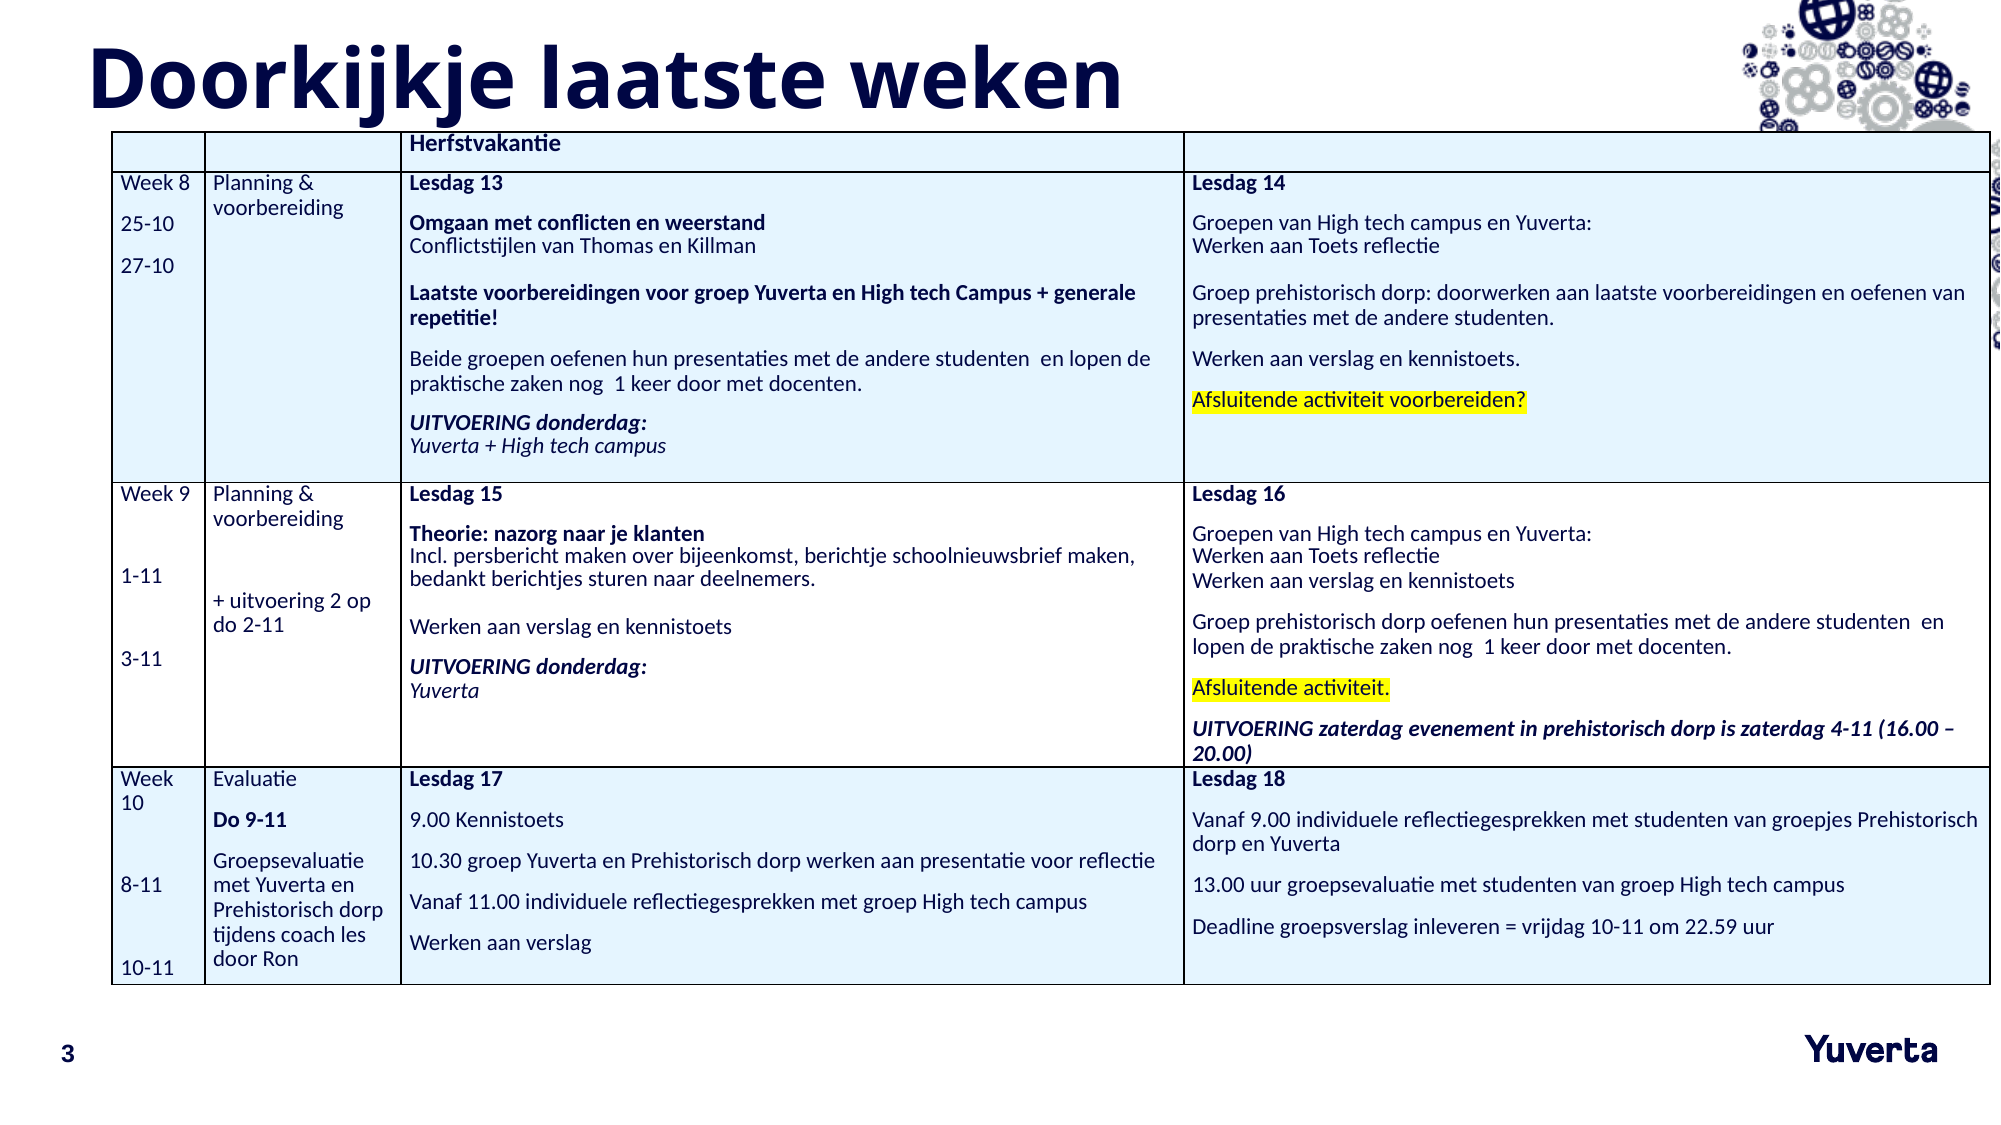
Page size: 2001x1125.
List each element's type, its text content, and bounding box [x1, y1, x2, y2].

table_cell Lesdag 17 9.00 Kennistoets 10.30 groep Yuverta en Prehistorisch dorp werken aan presentatie voor reflectie Vanaf 11.00 individuele reflectiegesprekken met groep High tech campus Werken aan verslag [402, 768, 1183, 984]
table_cell Planning & voorbereiding [206, 173, 400, 482]
table_cell Lesdag 18 Vanaf 9.00 individuele reflectiegesprekken met studenten van groepjes Prehistorisch dorp en Yuverta 13.00 uur groepsevaluatie met studenten van groep High tech campus Deadline groepsverslag inleveren = vrijdag 10-11 om 22.59 uur [1185, 768, 1989, 984]
picture [0, 0, 2000, 1125]
table_cell Week 10 8-11 10-11 [113, 768, 204, 984]
table_header [206, 133, 400, 171]
table_header [1185, 133, 1989, 171]
slide_number 3 [60, 1037, 113, 1073]
table_cell Planning & voorbereiding + uitvoering 2 op do 2-11 [206, 483, 400, 766]
table_cell Lesdag 15 Theorie: nazorg naar je klanten Incl. persbericht maken over bijeenkomst, berichtje schoolnieuwsbrief maken, bedankt berichtjes sturen naar deelnemers. Werken aan verslag en kennistoets UITVOERING donderdag: Yuverta [402, 483, 1183, 766]
table_cell Lesdag 13 Omgaan met conflicten en weerstand Conflictstijlen van Thomas en Killman Laatste voorbereidingen voor groep Yuverta en High tech Campus + generale repetitie! Beide groepen oefenen hun presentaties met de andere studenten en lopen de praktische zaken nog 1 keer door met docenten. UITVOERING donderdag: Yuverta + High tech campus [402, 173, 1183, 482]
table_cell Lesdag 14 Groepen van High tech campus en Yuverta: Werken aan Toets reflectie Groep prehistorisch dorp: doorwerken aan laatste voorbereidingen en oefenen van presentaties met de andere studenten. Werken aan verslag en kennistoets. Afsluitende activiteit voorbereiden? [1185, 173, 1989, 482]
table_cell Evaluatie Do 9-11 Groepsevaluatie met Yuverta en Prehistorisch dorp tijdens coach les door Ron [206, 768, 400, 984]
table_header [113, 133, 204, 171]
table_header Herfstvakantie [402, 133, 1183, 171]
table_cell Week 8 25-10 27-10 [113, 173, 204, 482]
table_cell Week 9 1-11 3-11 [113, 483, 204, 766]
table_cell Lesdag 16 Groepen van High tech campus en Yuverta: Werken aan Toets reflectie Werken aan verslag en kennistoets Groep prehistorisch dorp oefenen hun presentaties met de andere studenten en lopen de praktische zaken nog 1 keer door met docenten. Afsluitende activiteit. UITVOERING zaterdag evenement in prehistorisch dorp is zaterdag 4-11 (16.00 – 20.00) [1185, 483, 1989, 766]
title Doorkijkje laatste weken [86, 30, 1745, 221]
